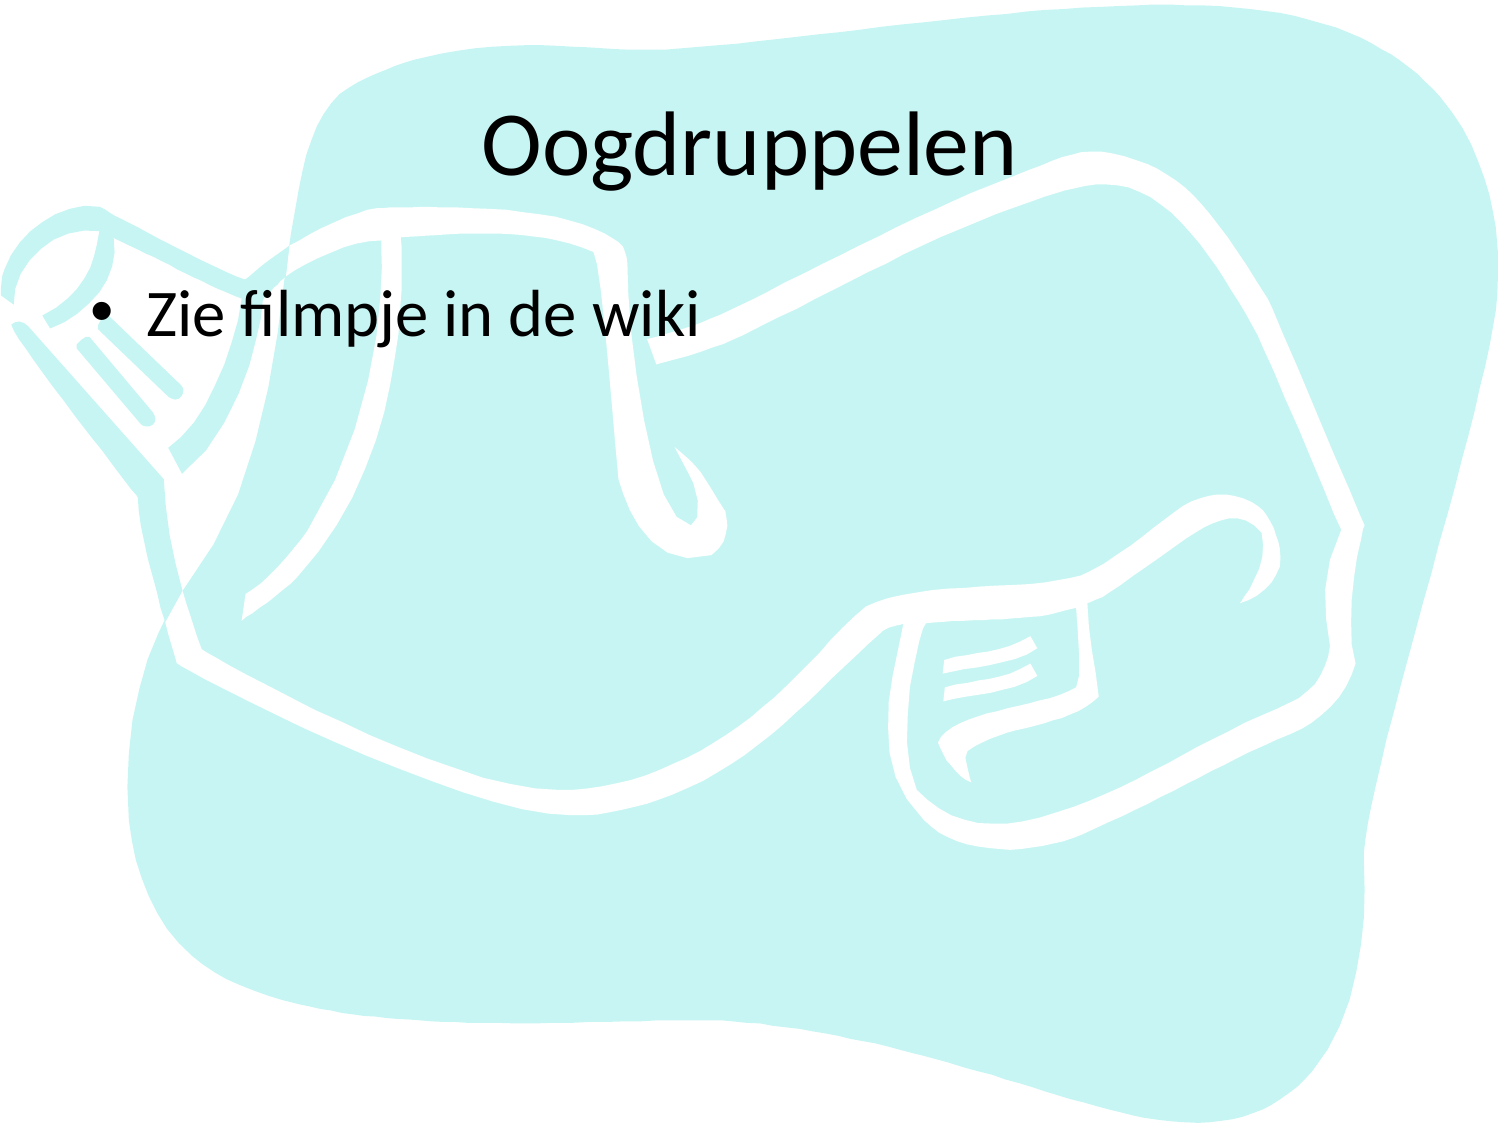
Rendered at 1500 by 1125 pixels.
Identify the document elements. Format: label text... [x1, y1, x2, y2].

title Oogdruppelen [75, 45, 1425, 233]
list Zie filmpje in de wiki [75, 262, 1425, 1005]
